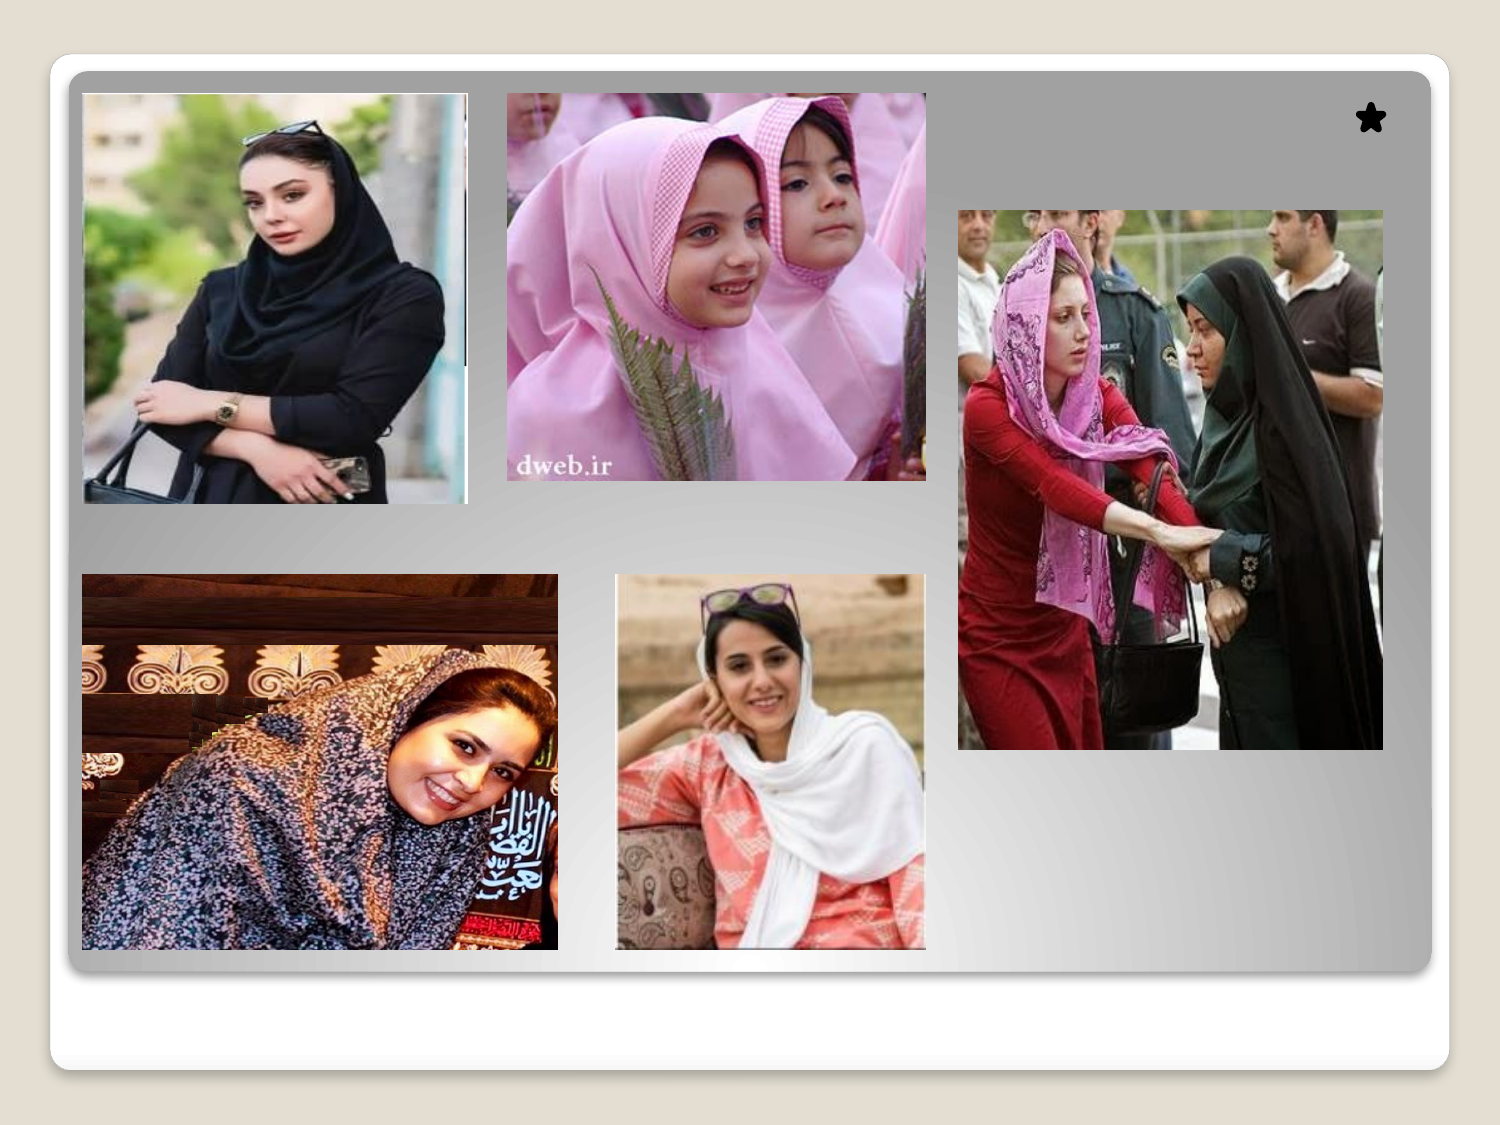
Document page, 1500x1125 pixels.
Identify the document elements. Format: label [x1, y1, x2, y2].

picture [81, 573, 558, 950]
picture [81, 93, 468, 505]
picture [958, 210, 1383, 751]
picture [614, 573, 926, 950]
picture [506, 93, 927, 481]
text_box [1356, 101, 1387, 133]
